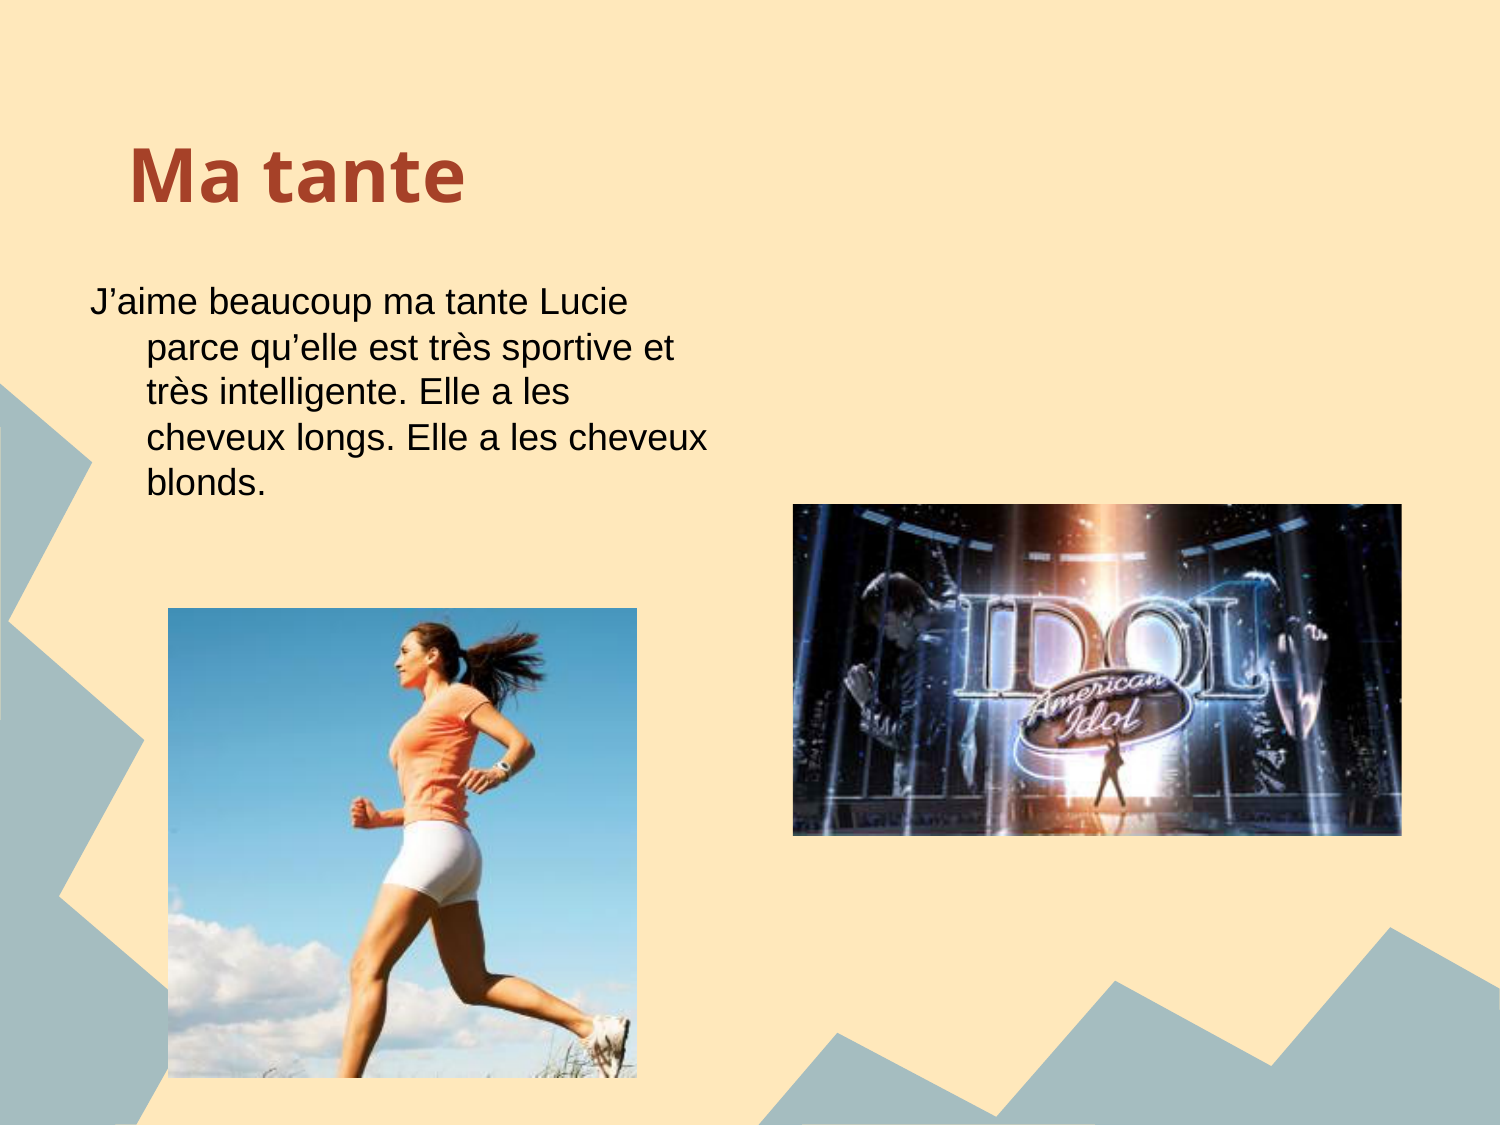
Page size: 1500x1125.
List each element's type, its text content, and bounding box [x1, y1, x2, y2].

text_box [168, 608, 637, 1078]
text_box [792, 504, 1402, 836]
title Ma tante [75, 14, 1425, 233]
list J’aime beaucoup ma tante Lucie parce qu’elle est très sportive et très intelligente. Elle a les cheveux longs. Elle a les cheveux blonds. [75, 262, 731, 931]
